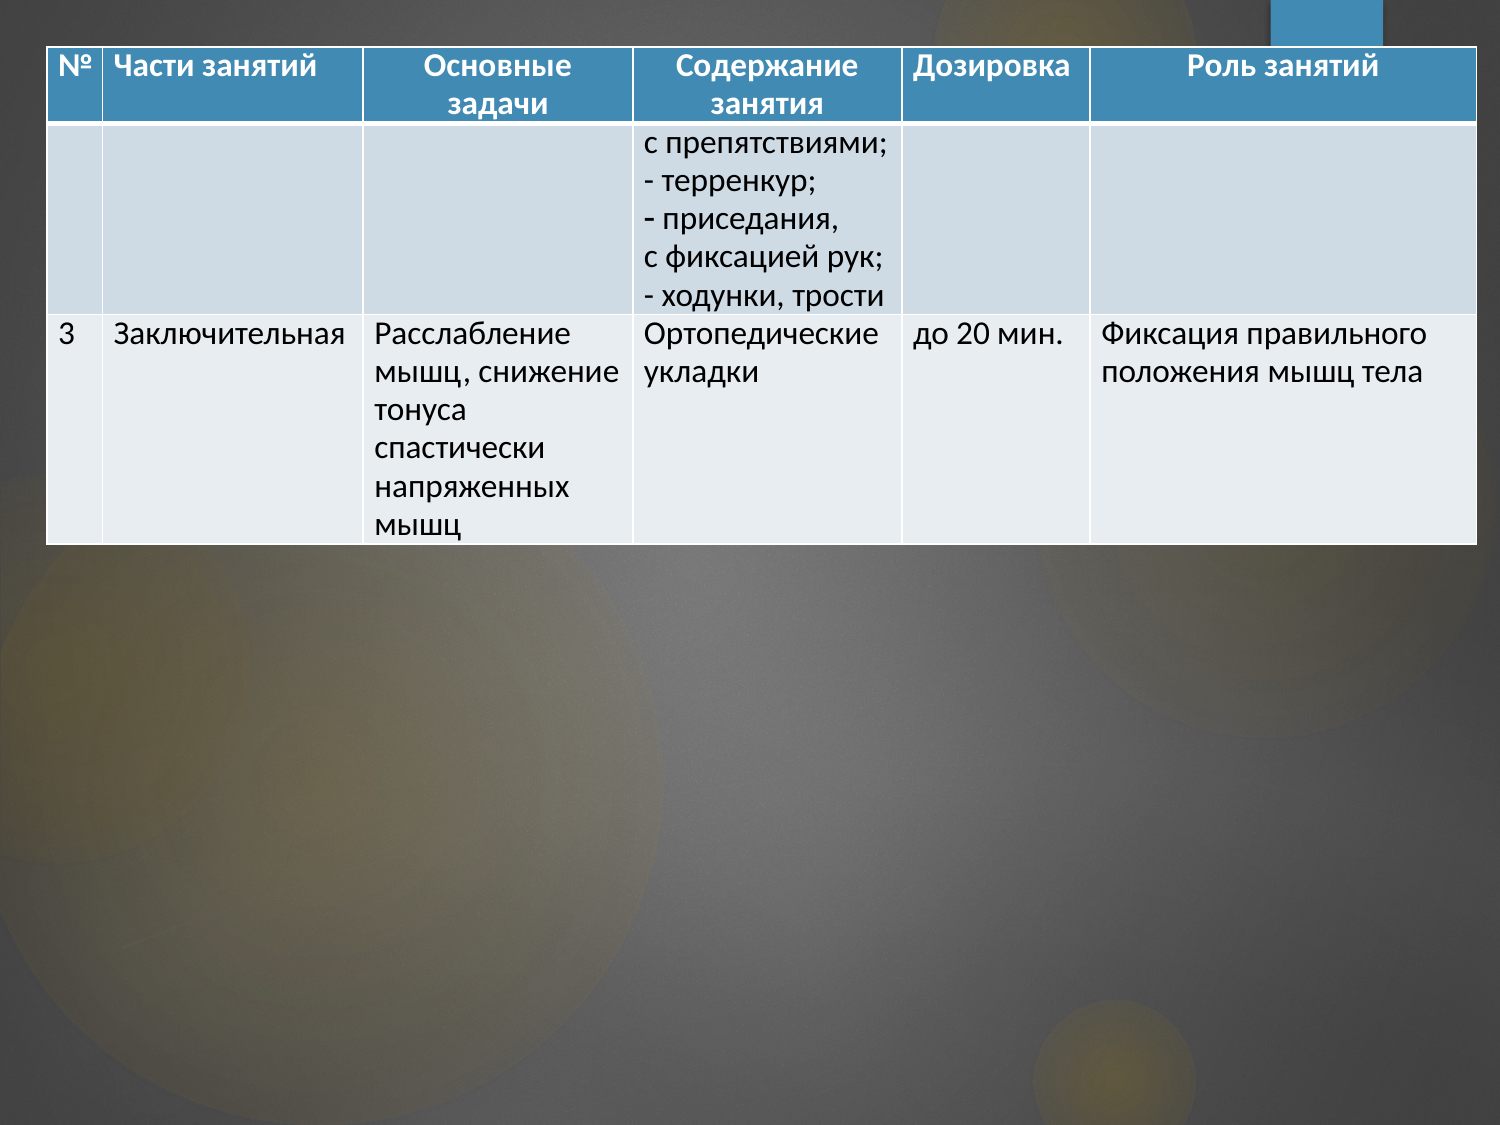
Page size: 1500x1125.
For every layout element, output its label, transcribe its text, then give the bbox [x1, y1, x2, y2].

table_cell 3 [48, 315, 102, 543]
table_cell до 20 мин. [903, 315, 1089, 543]
table_cell Ортопедические укладки [634, 315, 901, 543]
table_cell с препятствиями; - терренкур; приседания, с фиксацией рук; - ходунки, трости [634, 126, 901, 314]
table_header Роль занятий [1091, 48, 1476, 121]
table_cell Заключительная [103, 315, 362, 543]
table_cell [48, 126, 102, 314]
table_header Содержание занятия [634, 48, 901, 121]
table_cell [364, 126, 632, 314]
table_header Части занятий [103, 48, 362, 121]
table_cell [1091, 126, 1476, 314]
table_cell [103, 126, 362, 314]
table_header Дозировка [903, 48, 1089, 121]
table_header Основные задачи [364, 48, 632, 121]
table_cell [903, 126, 1089, 314]
table_cell Фиксация правильного положения мышц тела [1091, 315, 1476, 543]
table_cell Расслабление мышц, снижение тонуса спастически напряженных мышц [364, 315, 632, 543]
table_header № [48, 48, 102, 121]
